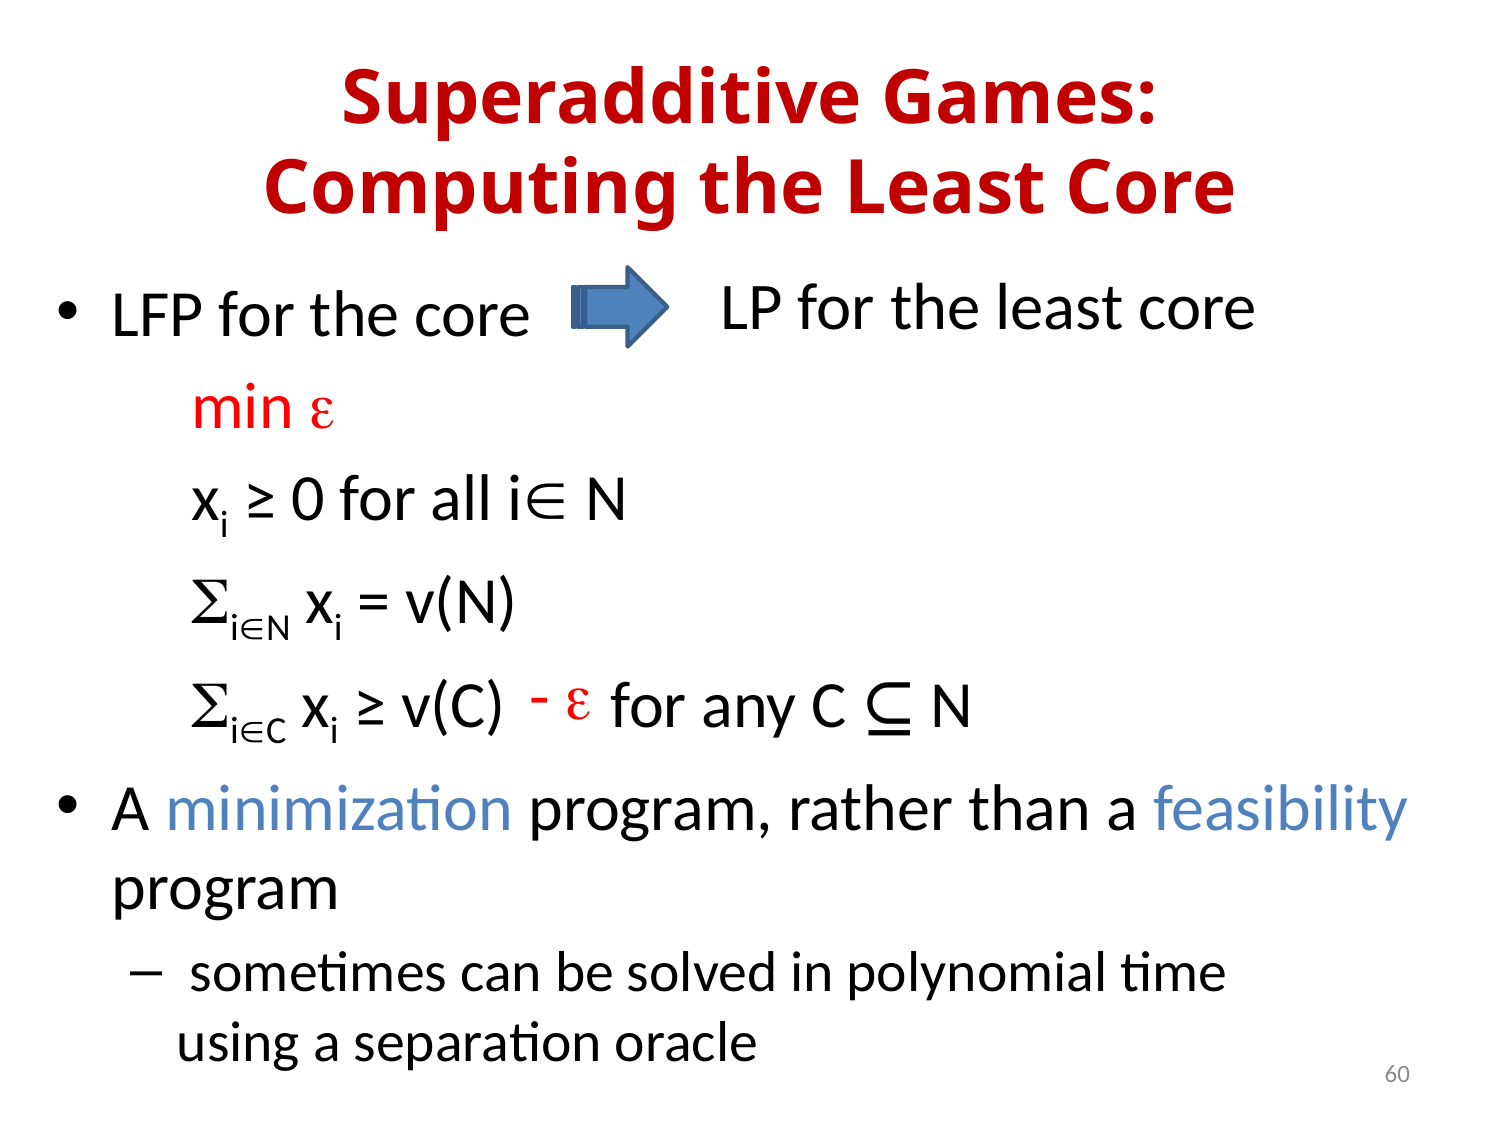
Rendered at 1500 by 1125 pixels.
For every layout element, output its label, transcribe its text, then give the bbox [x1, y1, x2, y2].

title Superadditive Games: Computing the Least Core [75, 45, 1425, 233]
slide_number 60 [1074, 1042, 1425, 1103]
text_box - e [514, 645, 609, 740]
text_box [571, 265, 670, 349]
list LFP for the core min e xi ≥ 0 for all i N SiN xi = v(N) SiC xi ≥ v(C) for any C ⊆ N A minimization program, rather than a feasibility program sometimes can be solved in polynomial time using a separation oracle [41, 262, 1425, 1083]
text_box LP for the least core [705, 255, 1273, 350]
